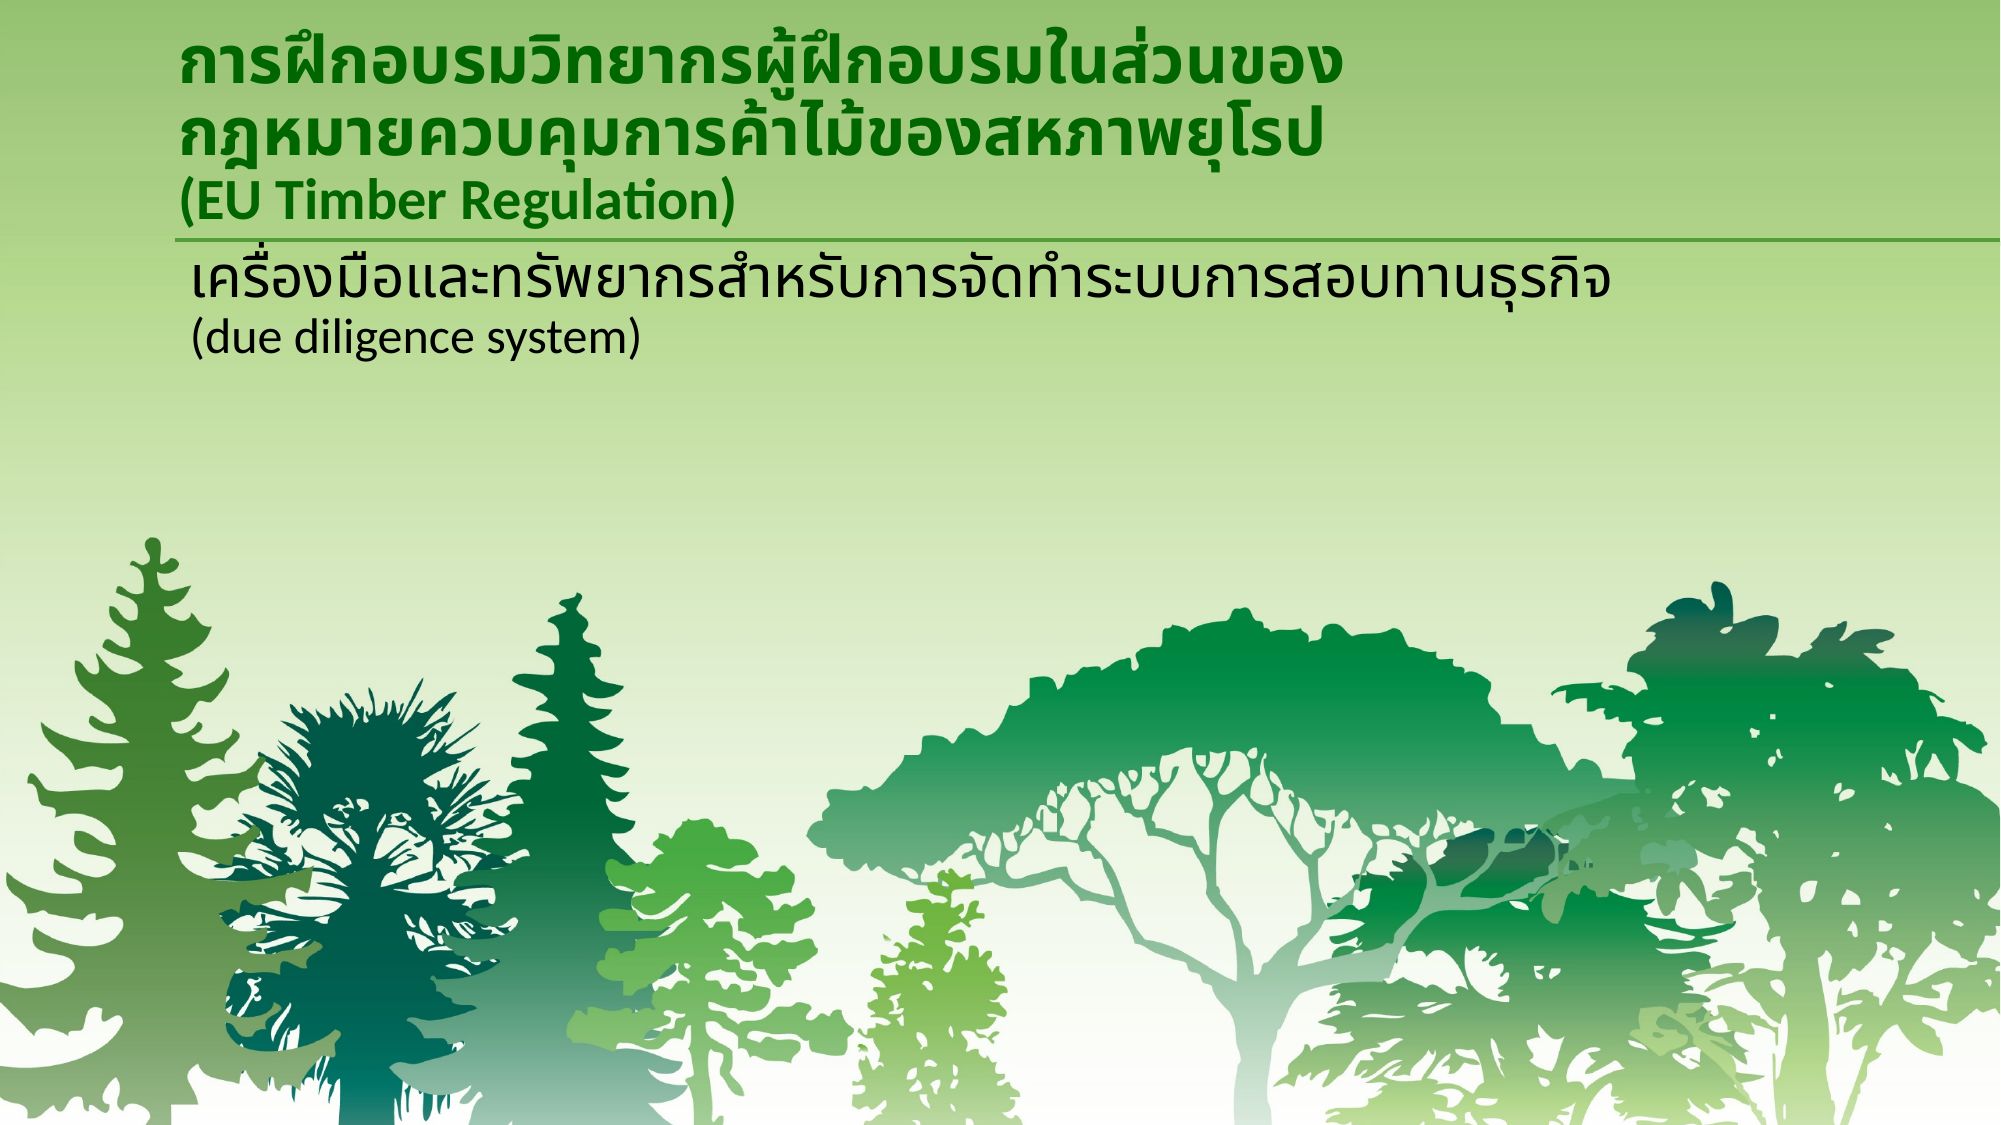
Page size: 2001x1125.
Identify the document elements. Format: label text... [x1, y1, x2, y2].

slide_number 2 [1493, 1065, 1944, 1125]
title การฝึกอบรมวิทยากรผู้ฝึกอบรมในส่วนของ กฎหมายควบคุมการค้าไม้ของสหภาพยุโรป (EU Timber Regulation) [163, 34, 2000, 241]
picture [0, 0, 2001, 1125]
subtitle เครื่องมือและทรัพยากรสำหรับการจัดทำระบบการสอบทานธุรกิจ (due diligence system) [174, 241, 1675, 419]
